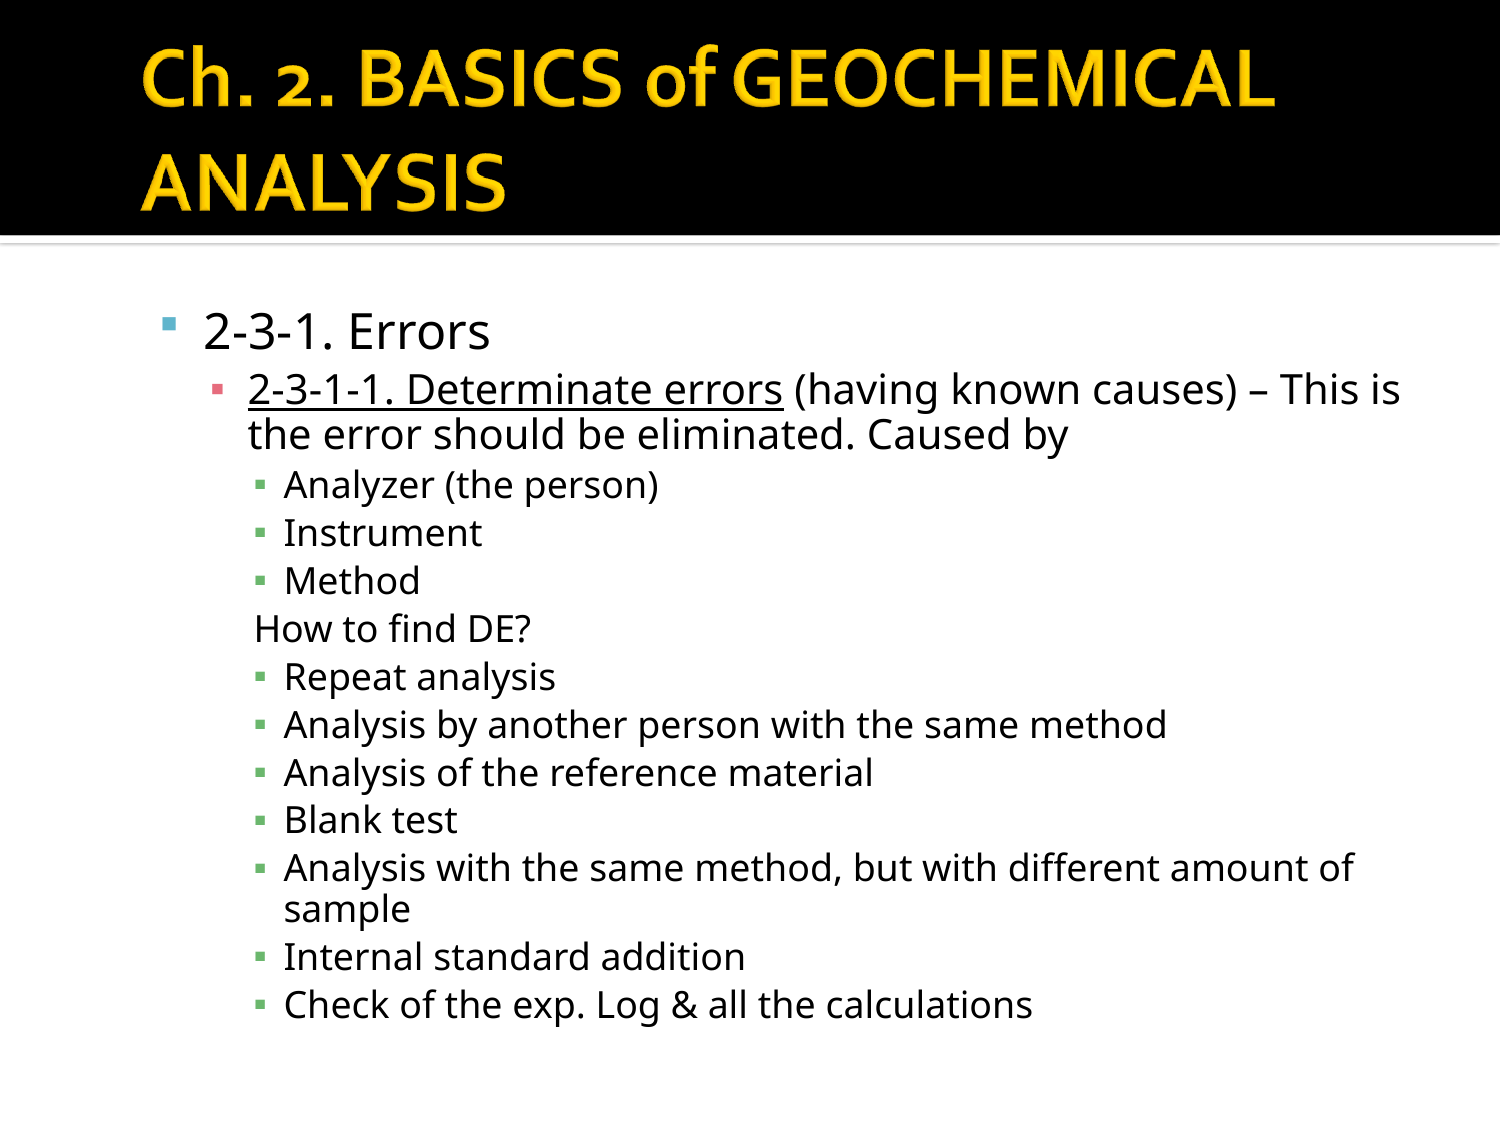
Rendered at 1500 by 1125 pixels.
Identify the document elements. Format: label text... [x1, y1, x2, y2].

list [88, 0, 1424, 237]
list 2-3-1. Errors 2-3-1-1. Determinate errors (having known causes) – This is the error should be eliminated. Caused by Analyzer (the person) Instrument Method How to find DE? Repeat analysis Analysis by another person with the same method Analysis of the reference material Blank test Analysis with the same method, but with different amount of sample Internal standard addition Check of the exp. Log & all the calculations [75, 291, 1447, 1050]
